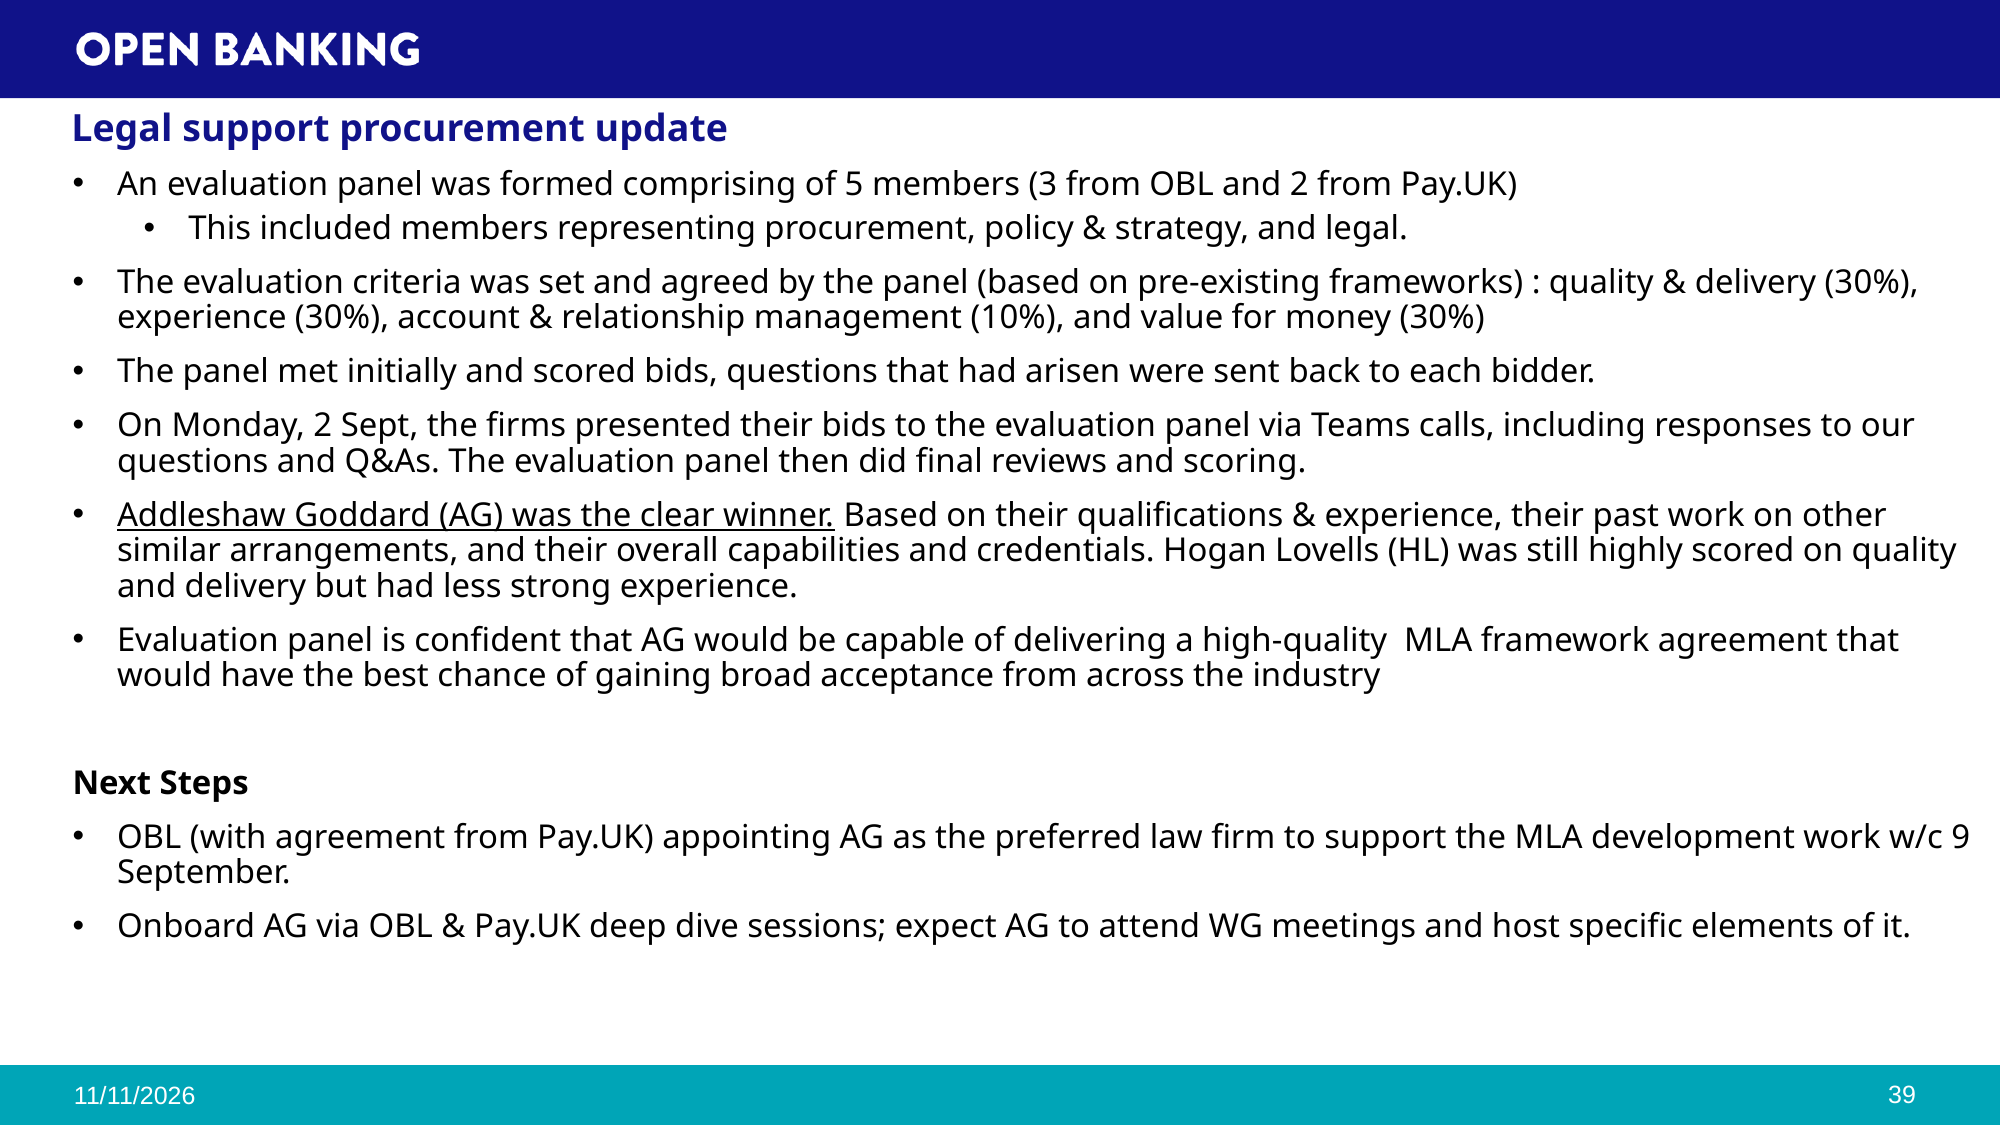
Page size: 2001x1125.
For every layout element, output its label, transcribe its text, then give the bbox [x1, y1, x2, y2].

slide_number 39 [1412, 1064, 1932, 1124]
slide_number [59, 1065, 509, 1125]
list An evaluation panel was formed comprising of 5 members (3 from OBL and 2 from Pay.UK) This included members representing procurement, policy & strategy, and legal. The evaluation criteria was set and agreed by the panel (based on pre-existing frameworks) : quality & delivery (30%), experience (30%), account & relationship management (10%), and value for money (30%) The panel met initially and scored bids, questions that had arisen were sent back to each bidder. On Monday, 2 Sept, the firms presented their bids to the evaluation panel via Teams calls, including responses to our questions and Q&As. The evaluation panel then did final reviews and scoring. Addleshaw Goddard (AG) was the clear winner. Based on their qualifications & experience, their past work on other similar arrangements, and their overall capabilities and credentials. Hogan Lovells (HL) was still highly scored on quality and delivery but had less strong experience. Evaluation panel is confident that AG would be capable of delivering a high-quality MLA framework agreement that would have the best chance of gaining broad acceptance from across the industry Next Steps OBL (with agreement from Pay.UK) appointing AG as the preferred law firm to support the MLA development work w/c 9 September. Onboard AG via OBL & Pay.UK deep dive sessions; expect AG to attend WG meetings and host specific elements of it. [57, 159, 2000, 967]
footer [662, 1064, 1338, 1124]
title Legal support procurement update [56, 101, 1630, 183]
picture [43, 0, 452, 99]
